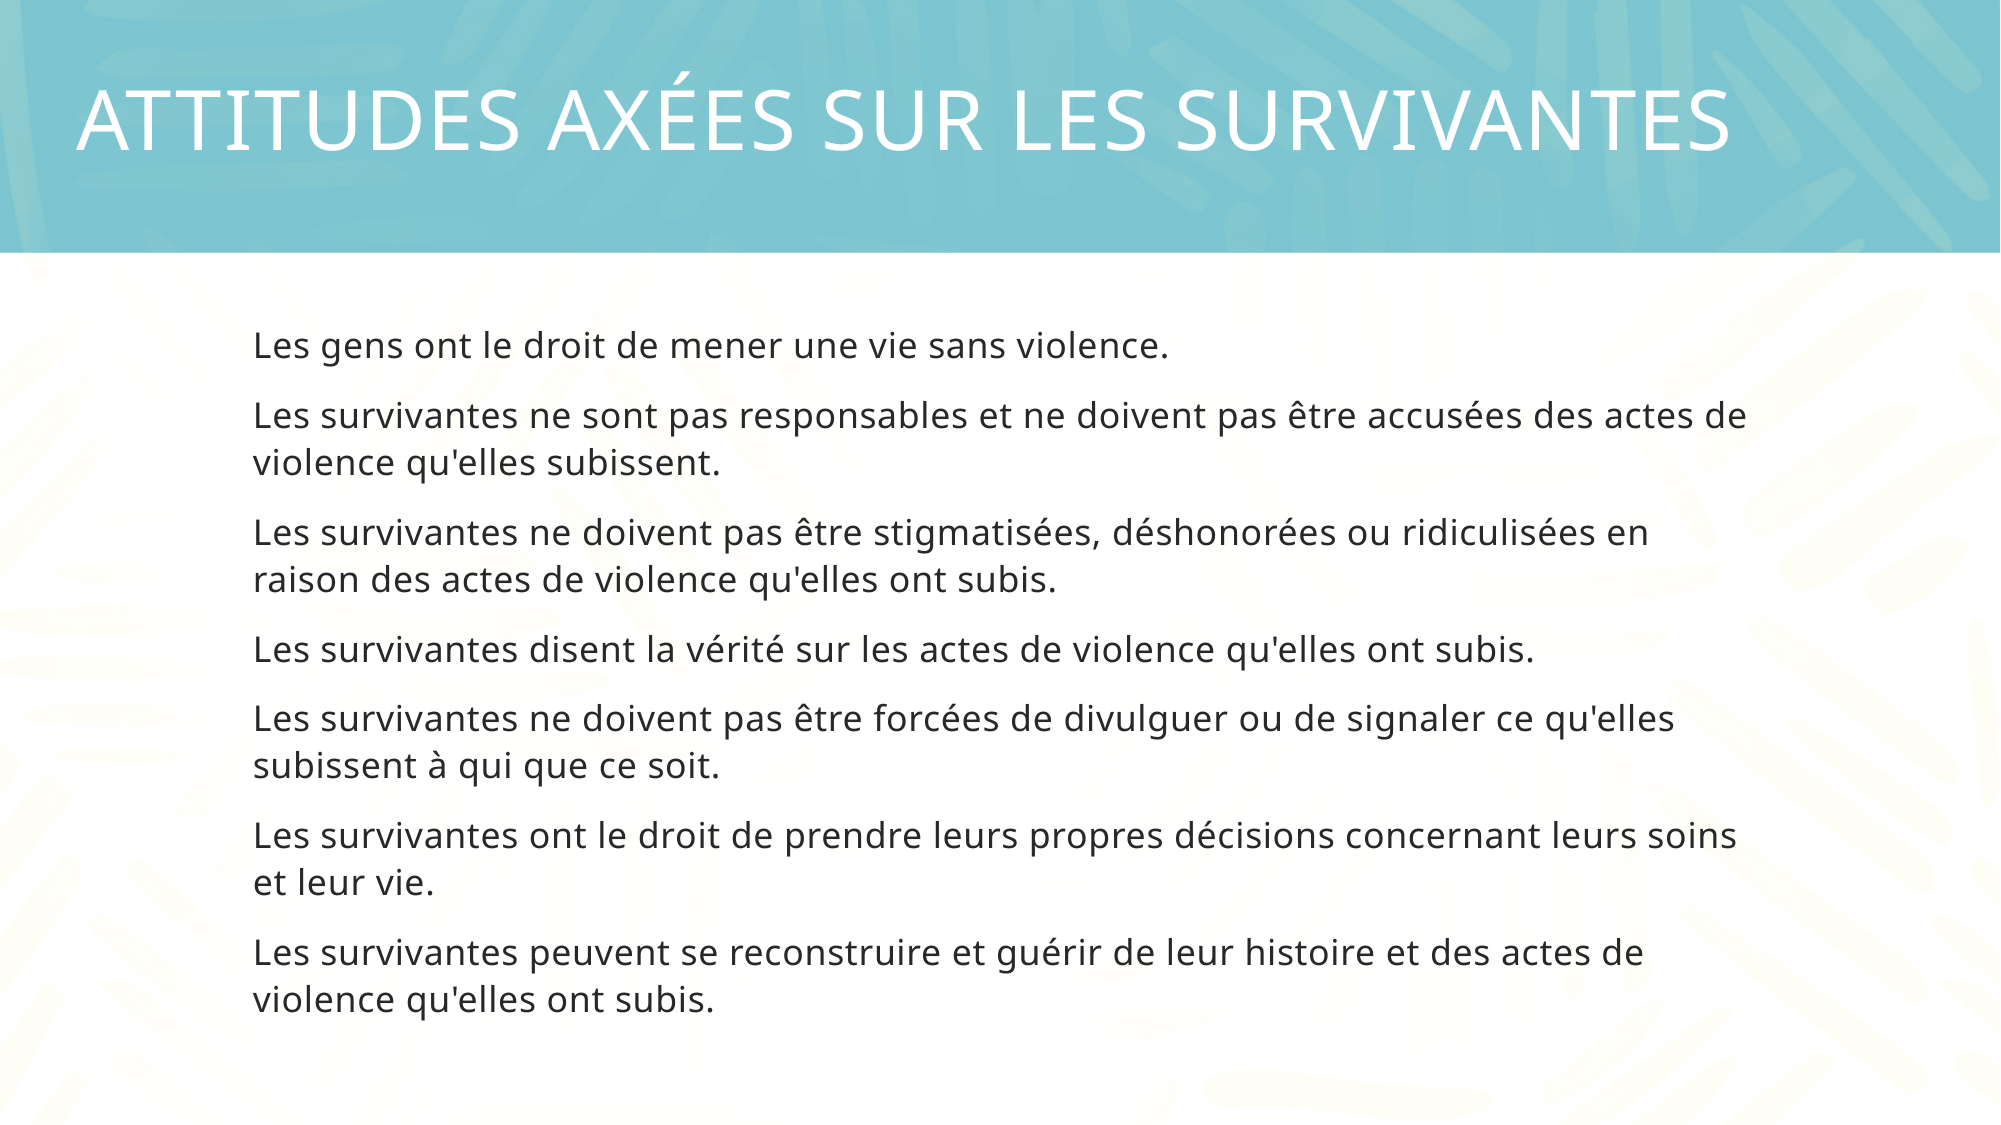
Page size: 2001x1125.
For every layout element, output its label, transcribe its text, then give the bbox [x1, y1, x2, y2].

picture [0, 0, 2000, 1125]
list Les gens ont le droit de mener une vie sans violence. Les survivantes ne sont pas responsables et ne doivent pas être accusées des actes de violence qu'elles subissent. Les survivantes ne doivent pas être stigmatisées, déshonorées ou ridiculisées en raison des actes de violence qu'elles ont subis. Les survivantes disent la vérité sur les actes de violence qu'elles ont subis. Les survivantes ne doivent pas être forcées de divulguer ou de signaler ce qu'elles subissent à qui que ce soit. Les survivantes ont le droit de prendre leurs propres décisions concernant leurs soins et leur vie. Les survivantes peuvent se reconstruire et guérir de leur histoire et des actes de violence qu'elles ont subis. [167, 311, 1763, 1036]
title Attitudes axées sur les survivantes [61, 33, 1938, 220]
